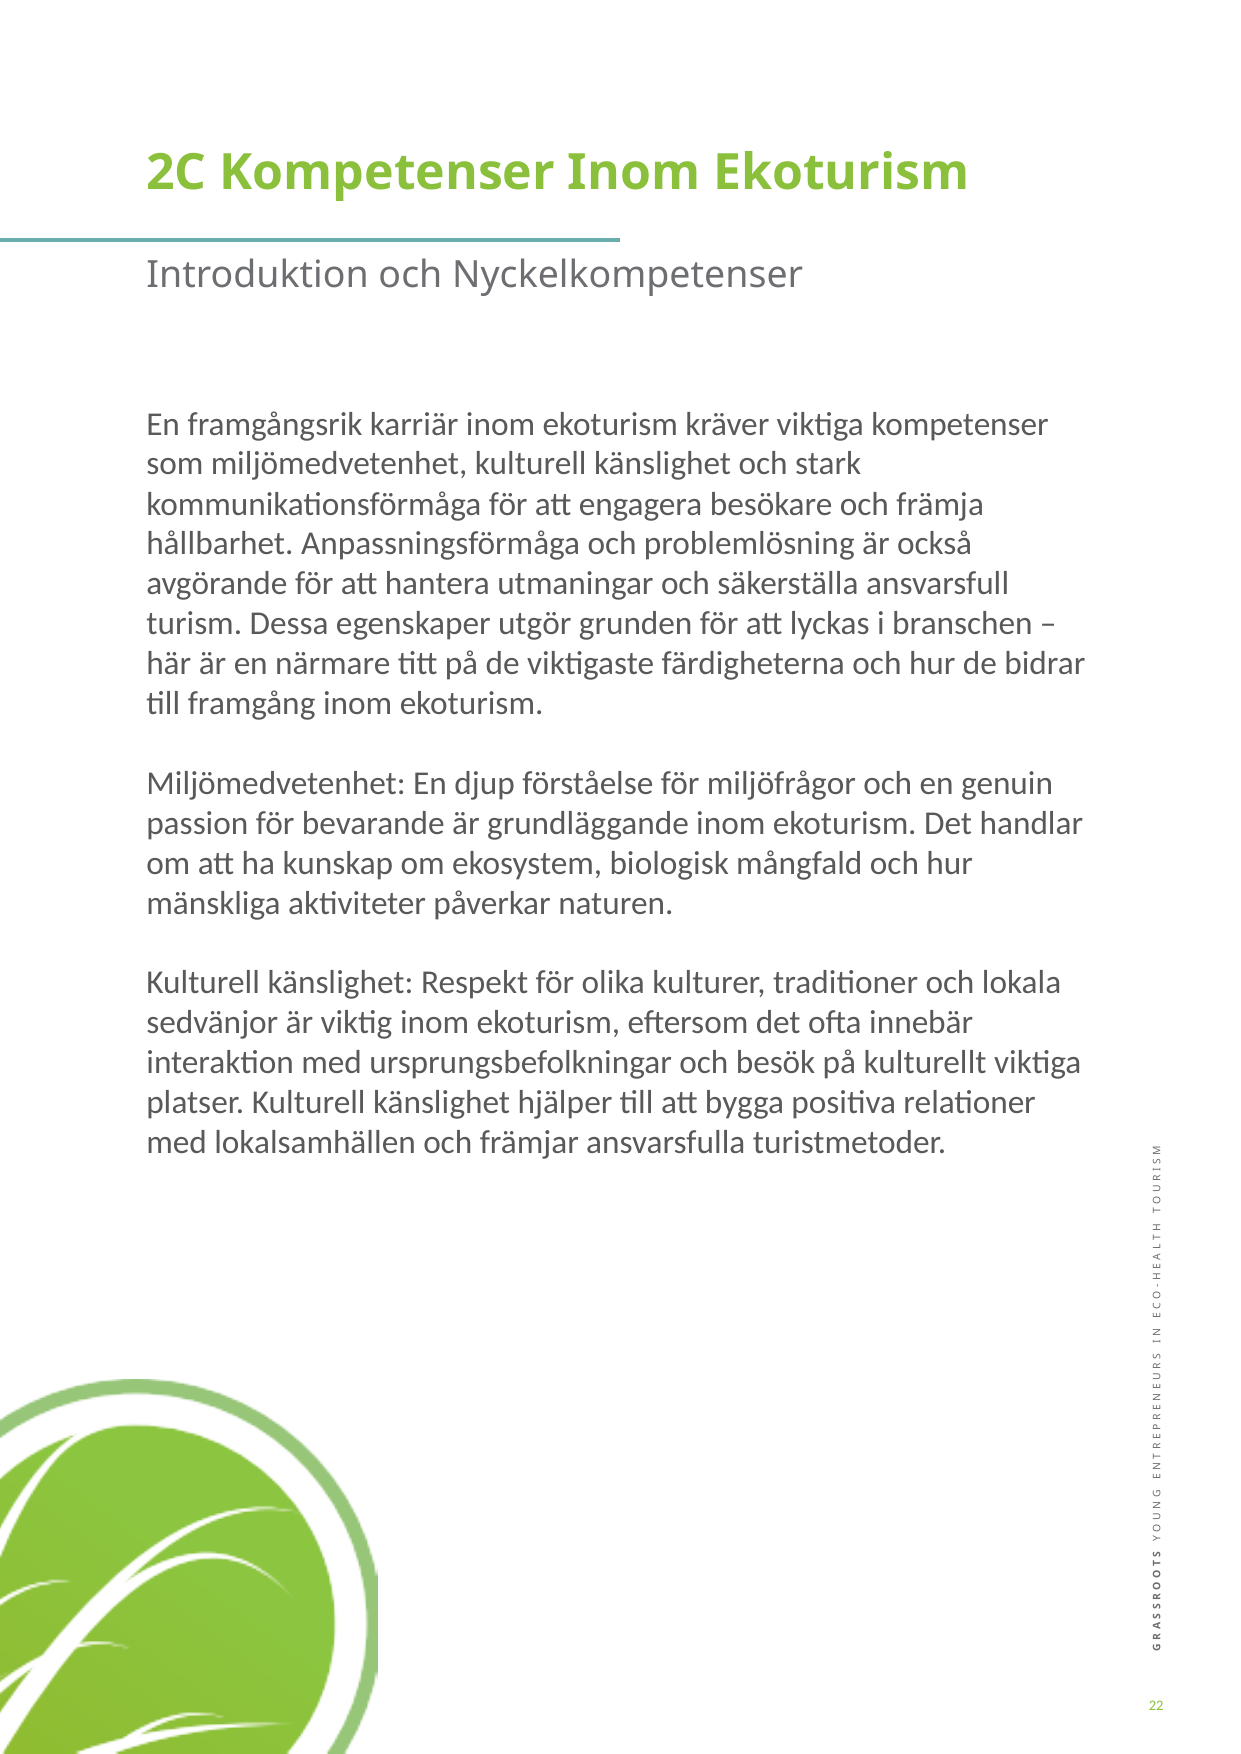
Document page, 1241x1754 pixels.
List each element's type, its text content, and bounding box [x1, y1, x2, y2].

slide_number 22 [1125, 1666, 1187, 1743]
list Introduktion och Nyckelkompetenser [131, 242, 1109, 371]
list En framgångsrik karriär inom ekoturism kräver viktiga kompetenser som miljömedvetenhet, kulturell känslighet och stark kommunikationsförmåga för att engagera besökare och främja hållbarhet. Anpassningsförmåga och problemlösning är också avgörande för att hantera utmaningar och säkerställa ansvarsfull turism. Dessa egenskaper utgör grunden för att lyckas i branschen – här är en närmare titt på de viktigaste färdigheterna och hur de bidrar till framgång inom ekoturism. Miljömedvetenhet: En djup förståelse för miljöfrågor och en genuin passion för bevarande är grundläggande inom ekoturism. Det handlar om att ha kunskap om ekosystem, biologisk mångfald och hur mänskliga aktiviteter påverkar naturen. Kulturell känslighet: Respekt för olika kulturer, traditioner och lokala sedvänjor är viktig inom ekoturism, eftersom det ofta innebär interaktion med ursprungsbefolkningar och besök på kulturellt viktiga platser. Kulturell känslighet hjälper till att bygga positiva relationer med lokalsamhällen och främjar ansvarsfulla turistmetoder. [131, 394, 1109, 1609]
list 2C Kompetenser Inom Ekoturism [131, 132, 1109, 242]
